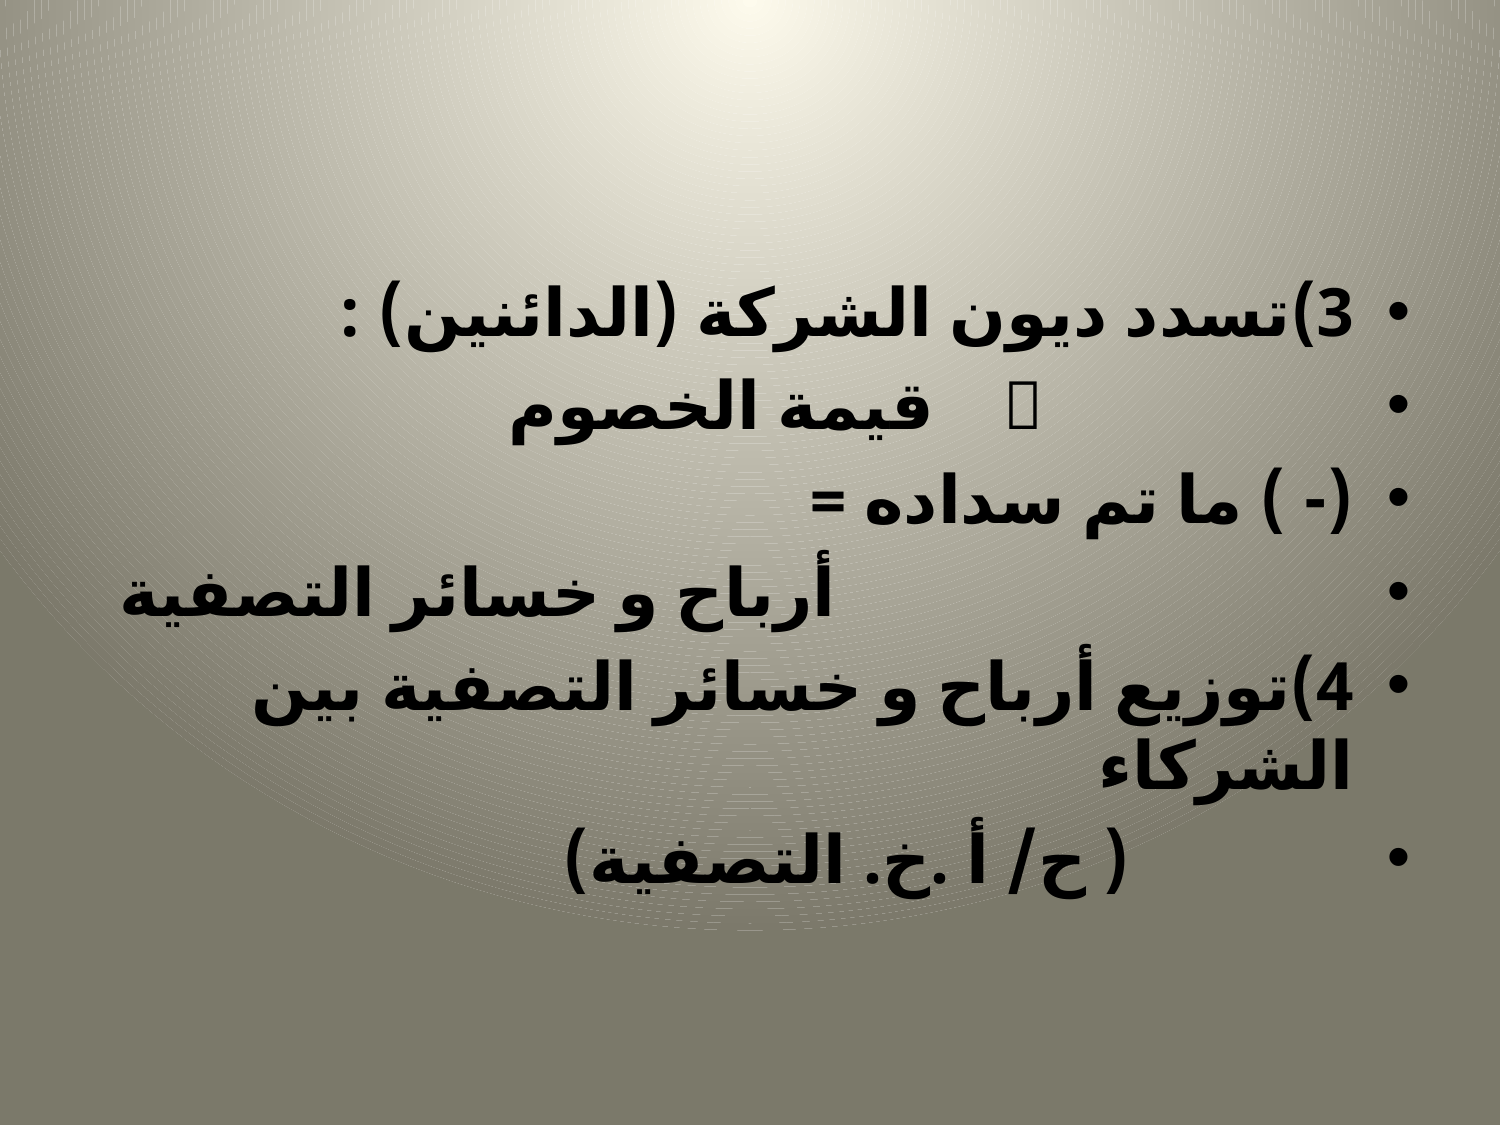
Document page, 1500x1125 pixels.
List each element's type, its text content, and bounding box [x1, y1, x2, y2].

list 3)تسدد ديون الشركة (الدائنين) :  قيمة الخصوم (- ) ما تم سداده = أرباح و خسائر التصفية 4)توزيع أرباح و خسائر التصفية بين الشركاء ( ح/ أ .خ. التصفية) [75, 262, 1425, 1005]
